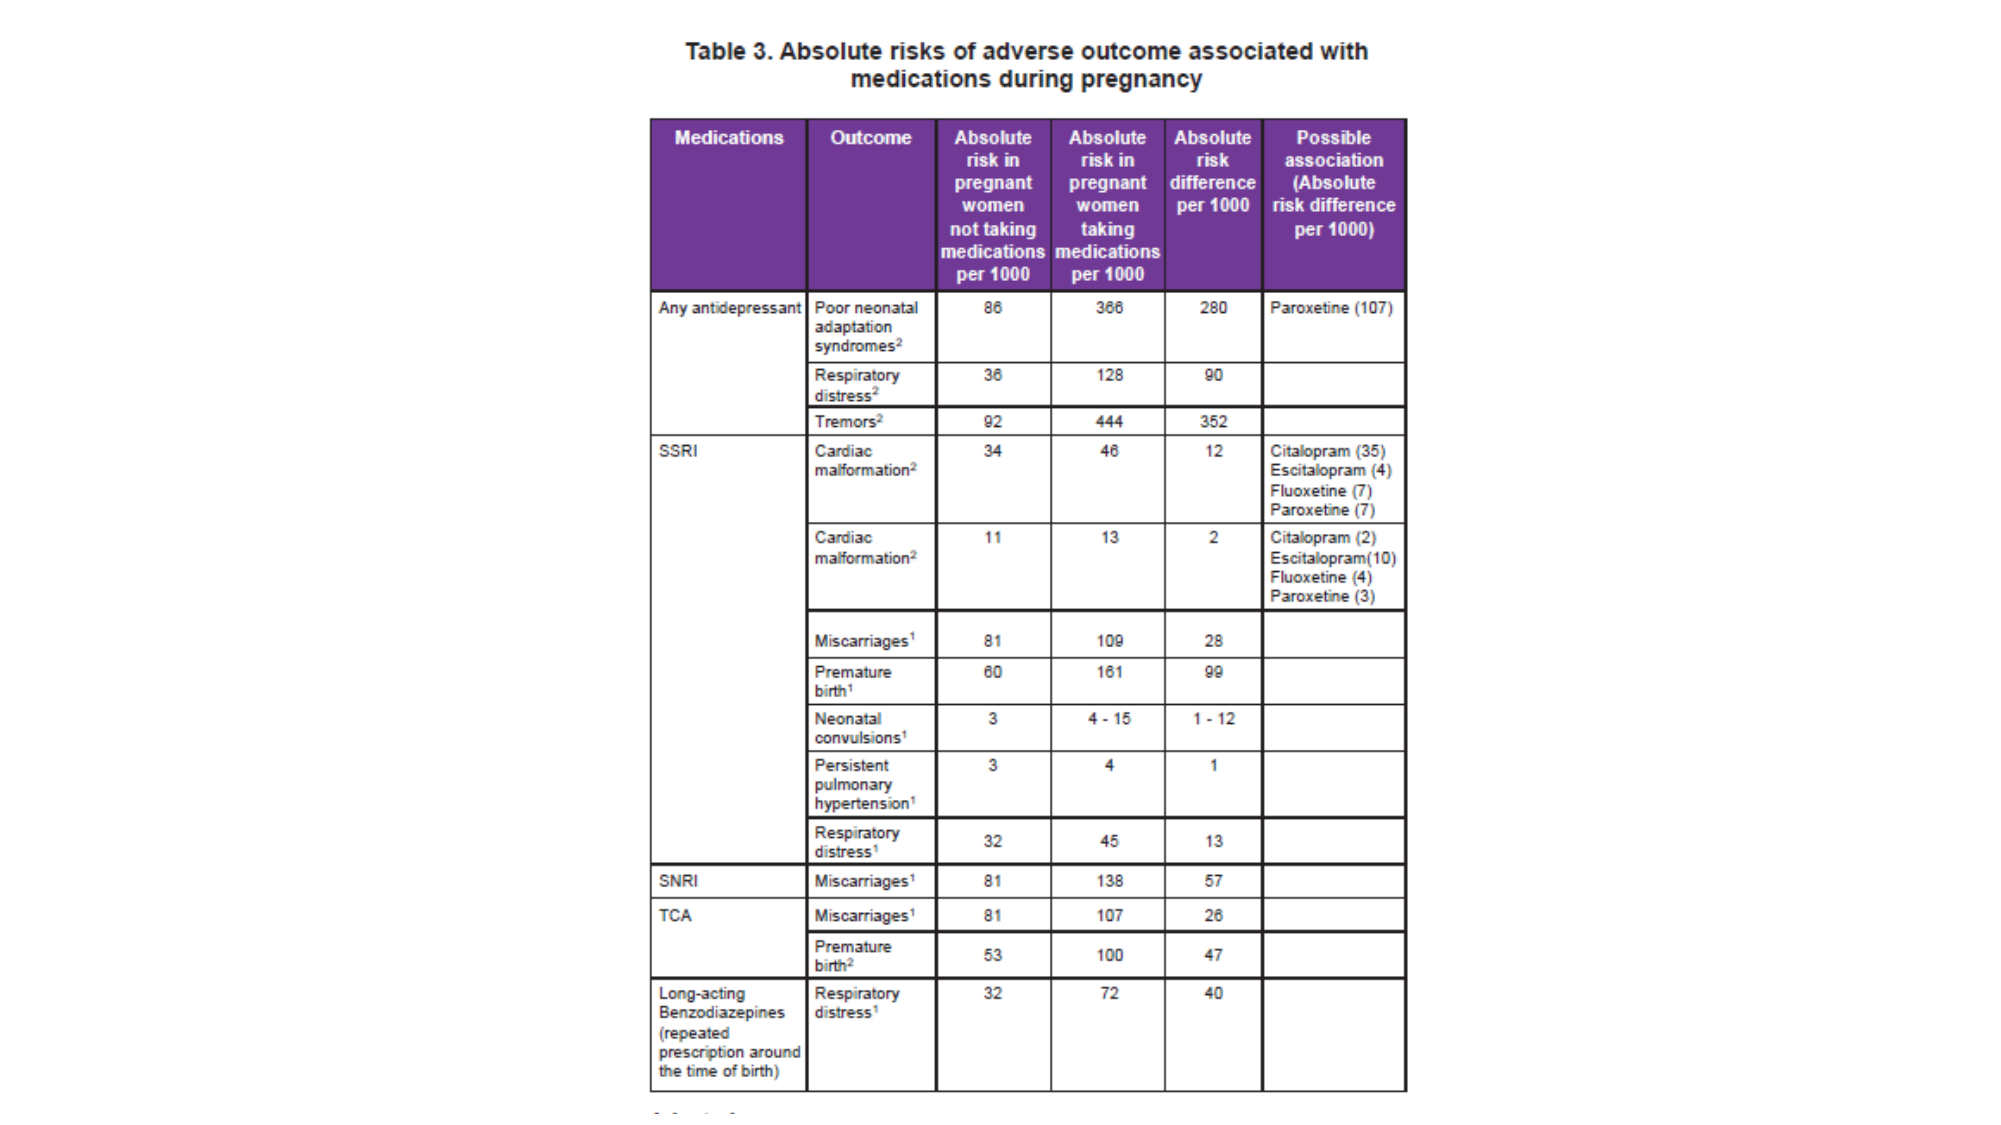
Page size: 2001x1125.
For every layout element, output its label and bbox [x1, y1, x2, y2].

picture [557, 12, 1511, 1114]
